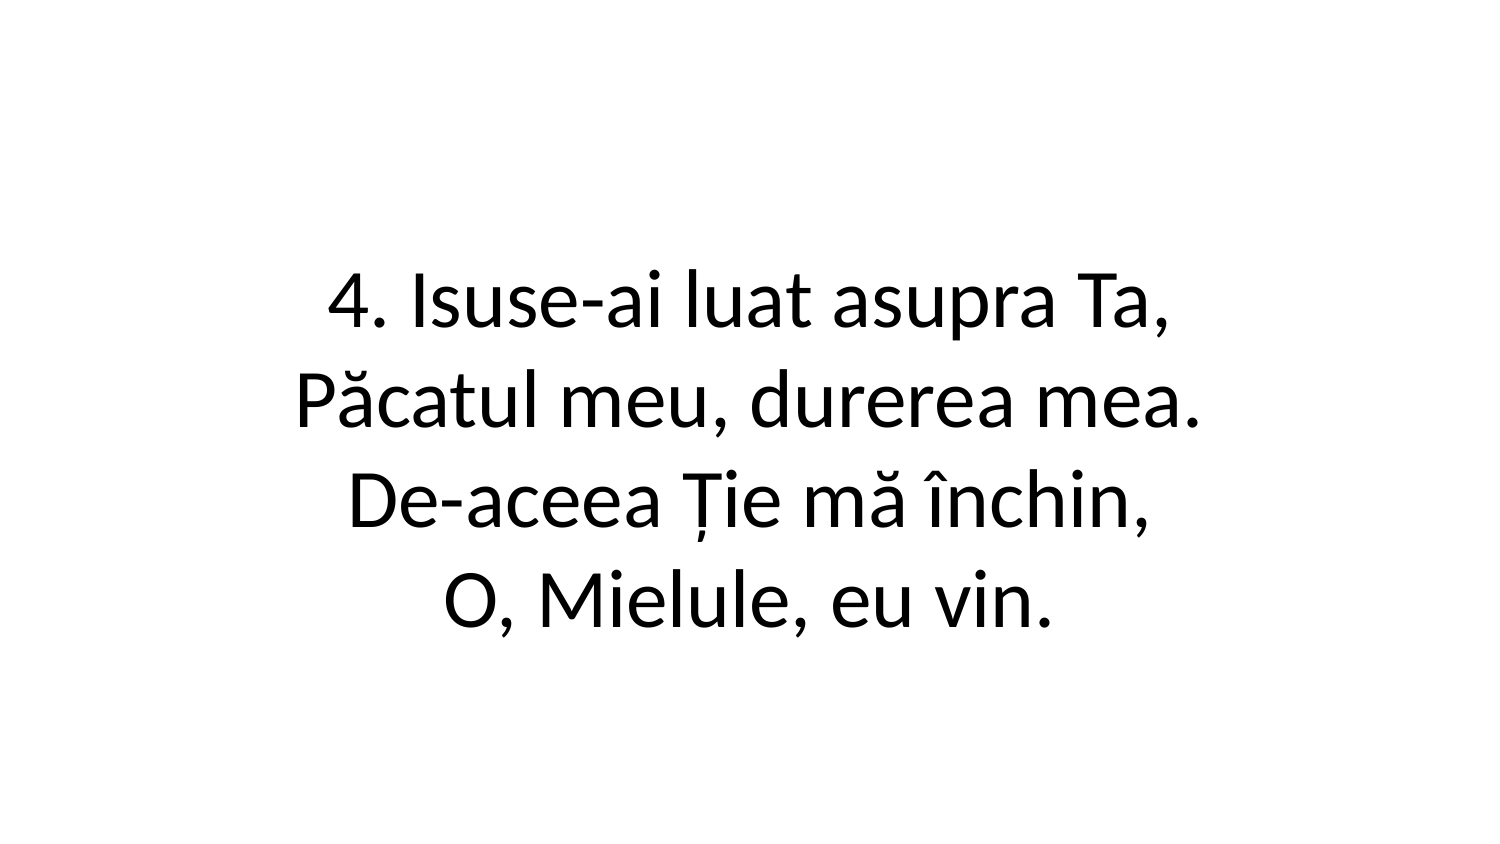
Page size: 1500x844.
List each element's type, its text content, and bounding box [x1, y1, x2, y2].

text_box 4. Isuse-ai luat asupra Ta, Păcatul meu, durerea mea. De-aceea Ție mă închin, O, Mielule, eu vin. [280, 192, 1220, 652]
